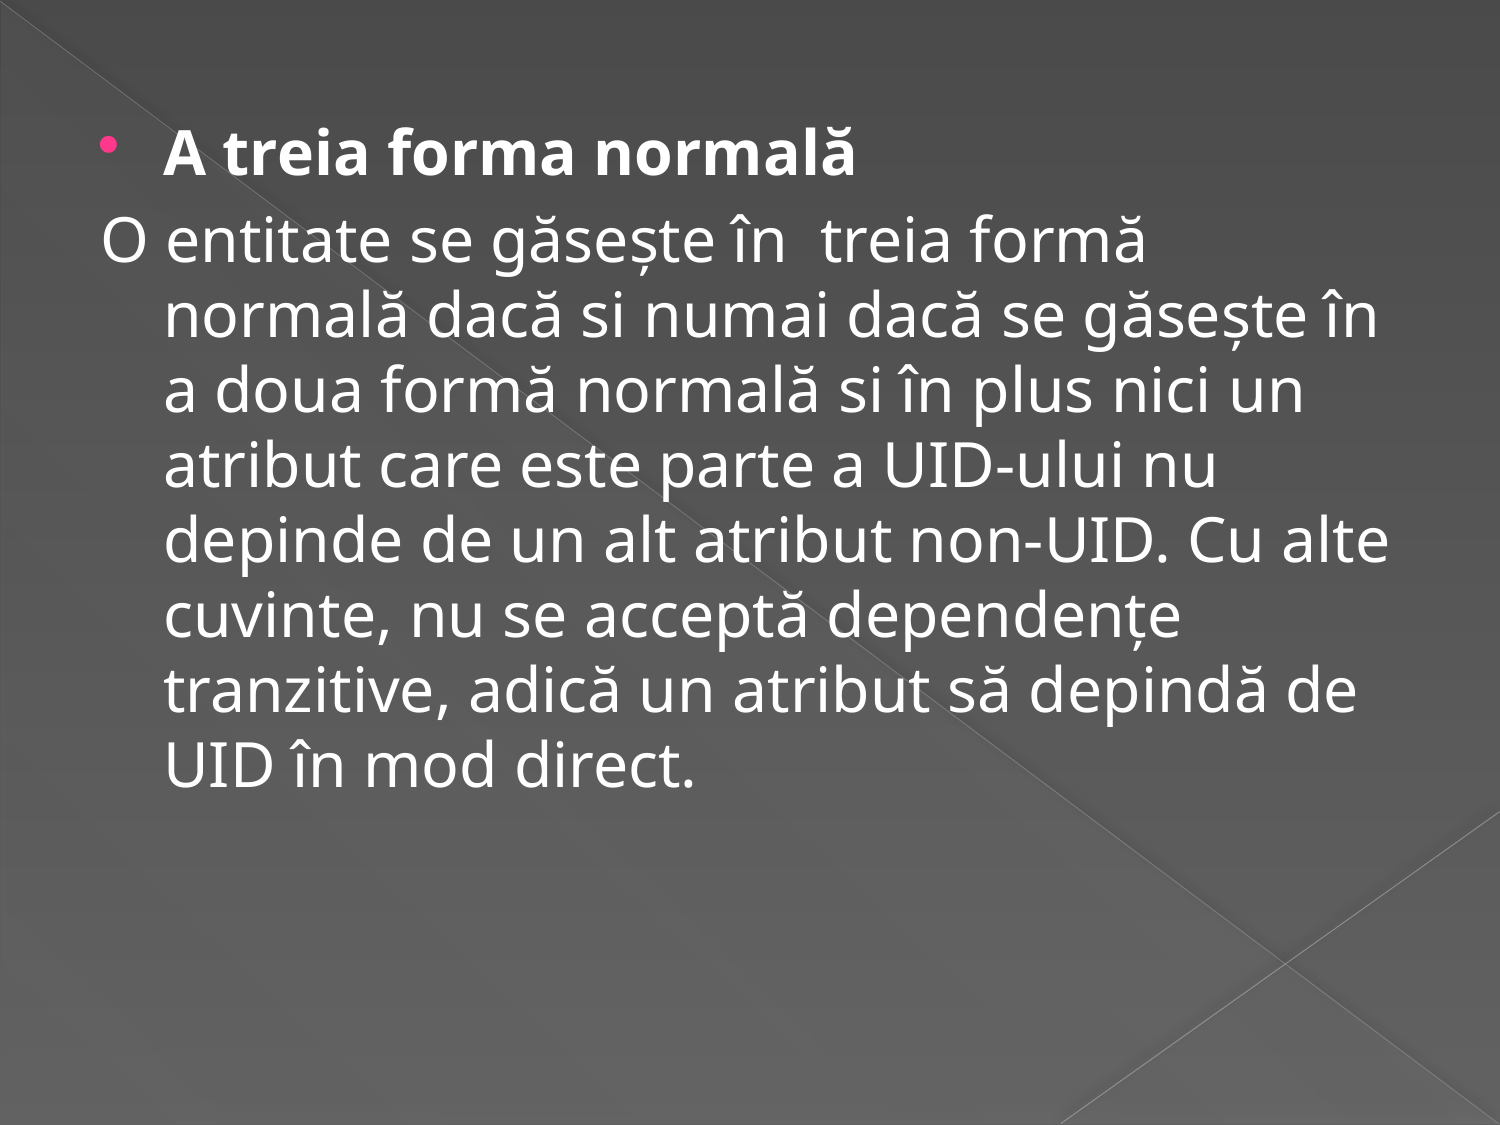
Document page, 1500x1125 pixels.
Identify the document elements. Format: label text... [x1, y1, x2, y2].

list A treia forma normală O entitate se găseşte în treia formă normală dacă si numai dacă se găseşte în a doua formă normală si în plus nici un atribut care este parte a UID-ului nu depinde de un alt atribut non-UID. Cu alte cuvinte, nu se acceptă dependenţe tranzitive, adică un atribut să depindă de UID în mod direct. [75, 105, 1425, 1005]
